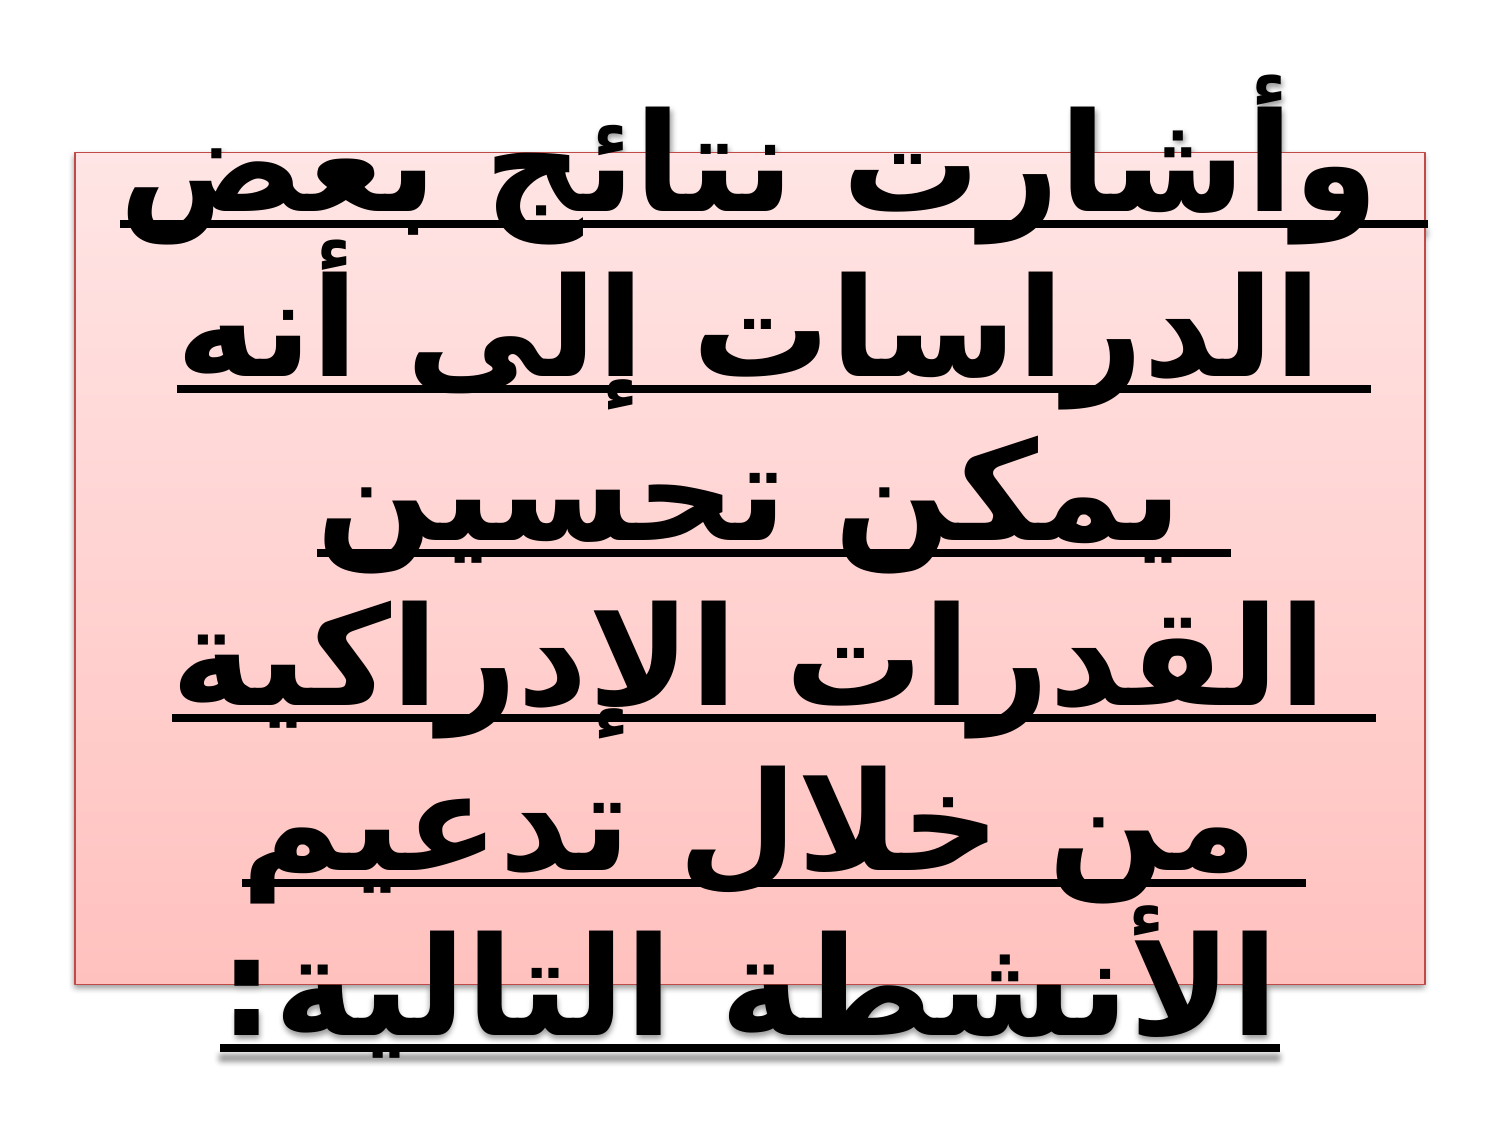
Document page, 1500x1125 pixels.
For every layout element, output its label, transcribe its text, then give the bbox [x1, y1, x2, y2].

title وأشارت نتائج بعض الدراسات إلى أنه يمكن تحسين القدرات الإدراكية من خلال تدعيم الأنشطة التالية: [74, 152, 1426, 985]
